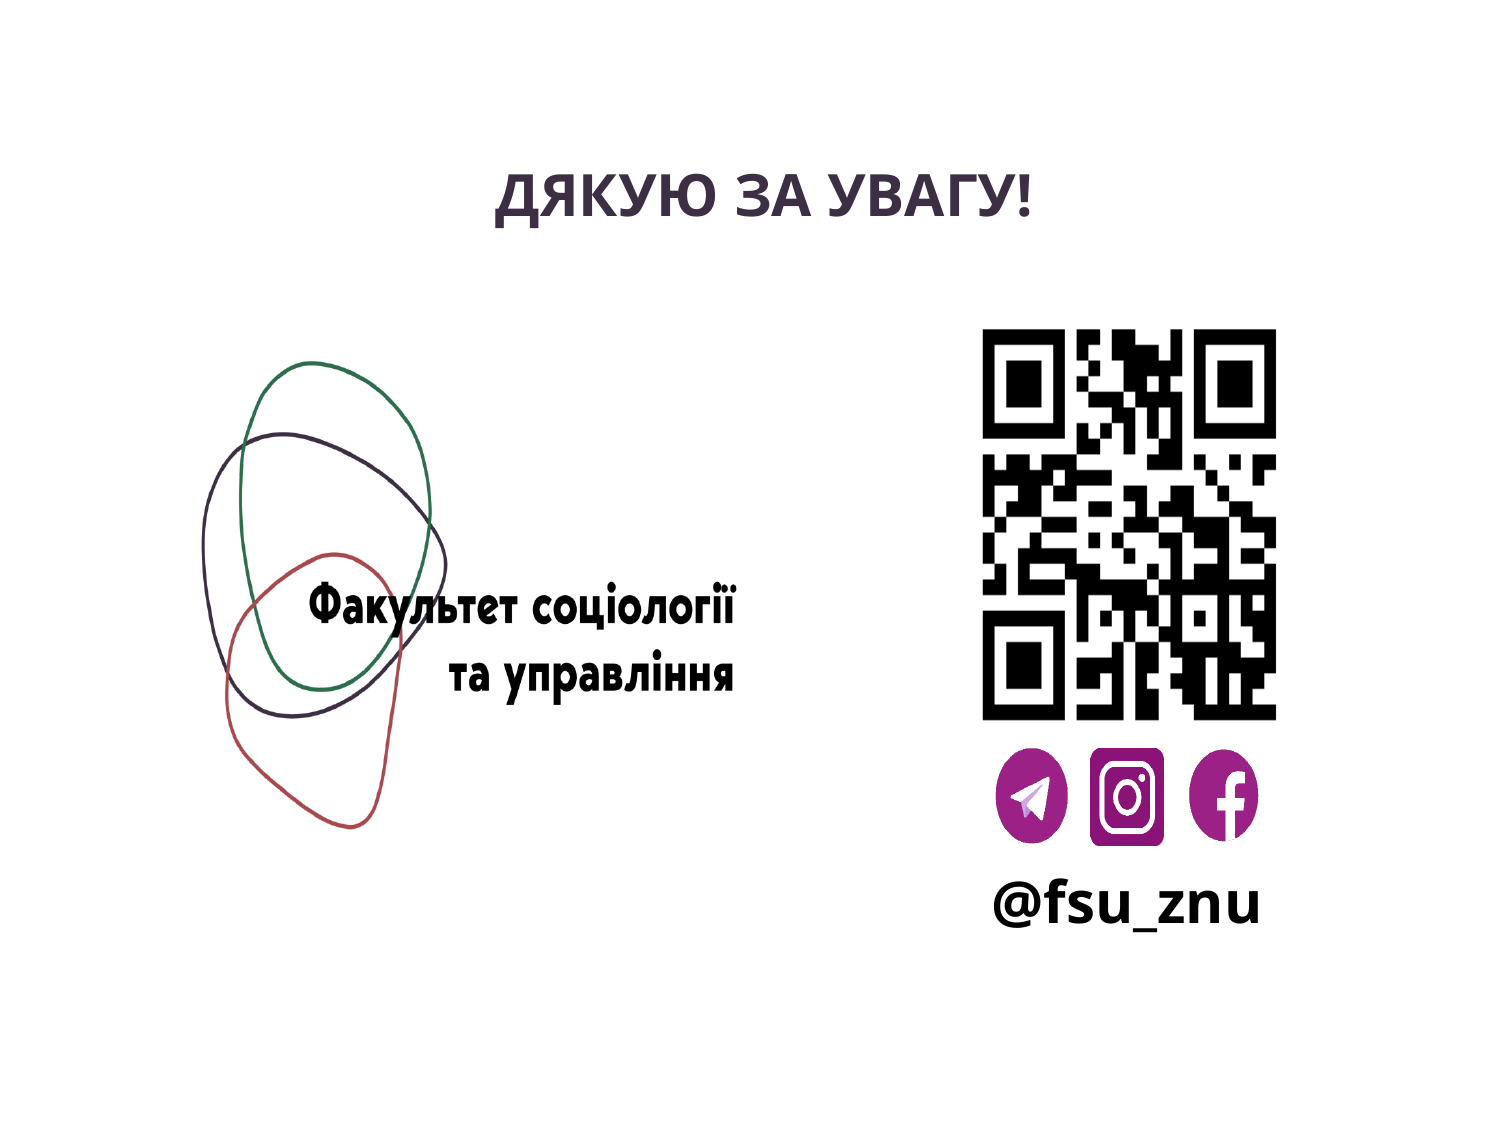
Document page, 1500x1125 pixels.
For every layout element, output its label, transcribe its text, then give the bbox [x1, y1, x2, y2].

picture [140, 292, 782, 897]
picture [935, 266, 1323, 846]
title ДЯКУЮ ЗА УВАГУ! [281, 117, 1248, 340]
text_box @fsu_znu [914, 845, 1340, 955]
